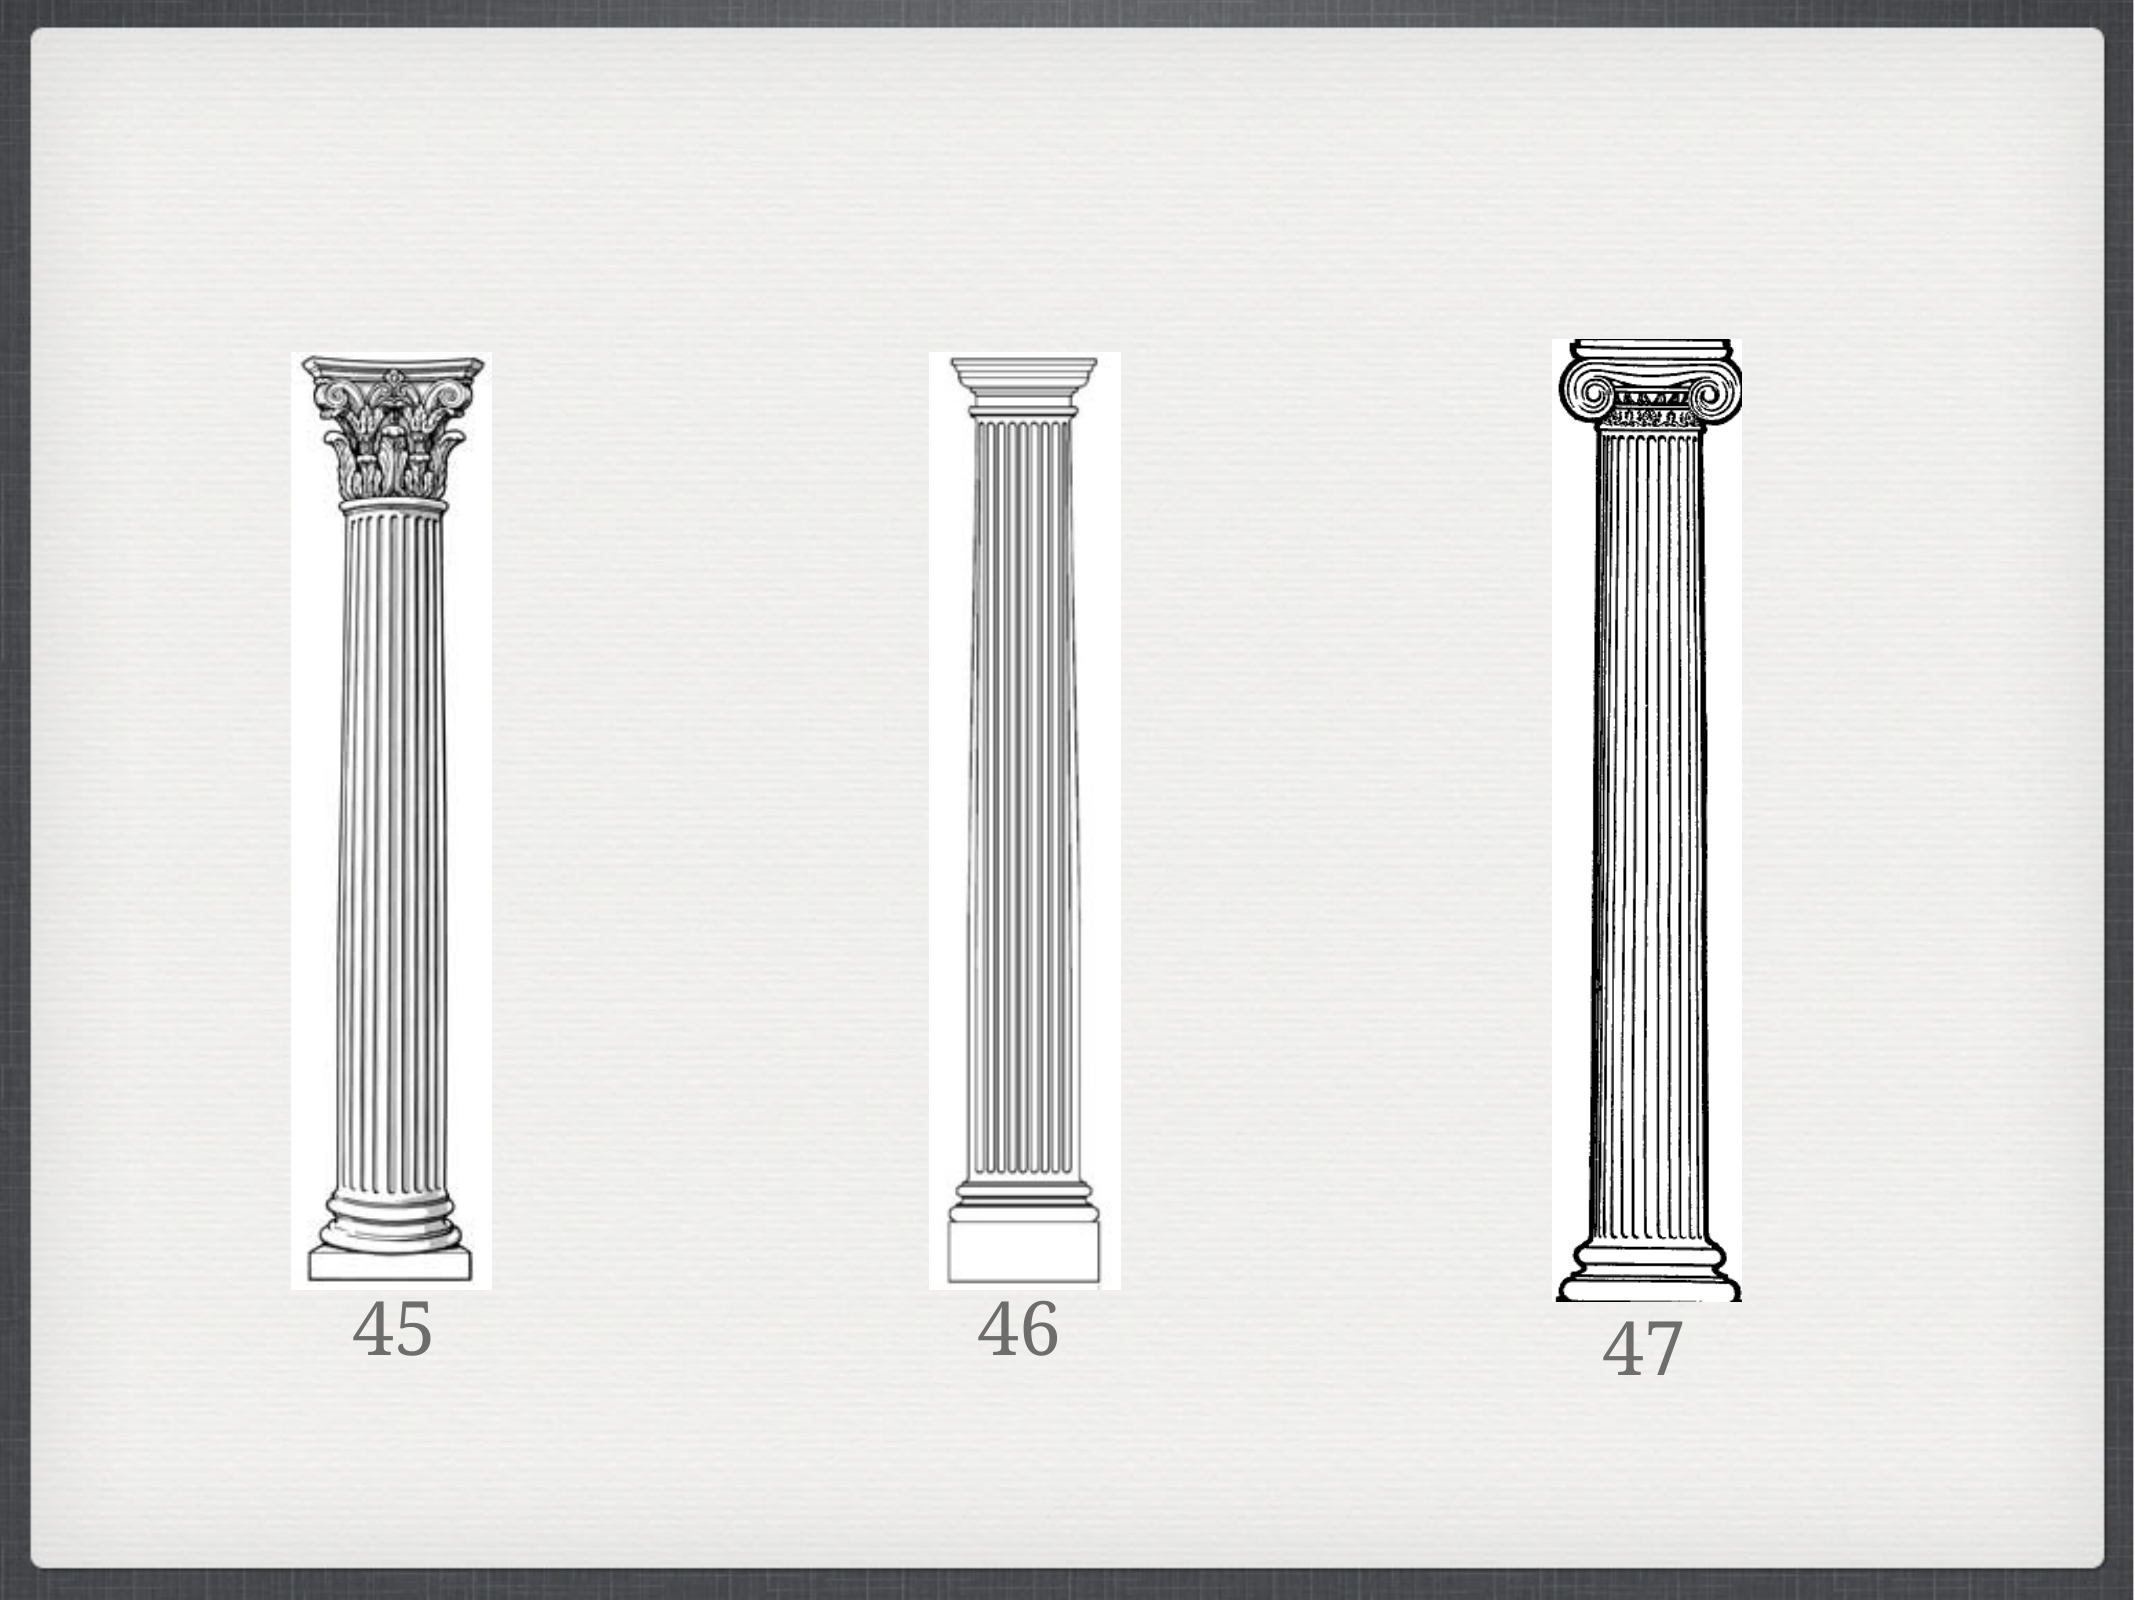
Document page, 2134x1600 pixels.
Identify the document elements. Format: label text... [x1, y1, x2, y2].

text_box 45 [352, 1299, 437, 1371]
text_box 47 [1602, 1310, 1687, 1391]
picture [0, 0, 2134, 1600]
text_box 46 [977, 1299, 1062, 1371]
